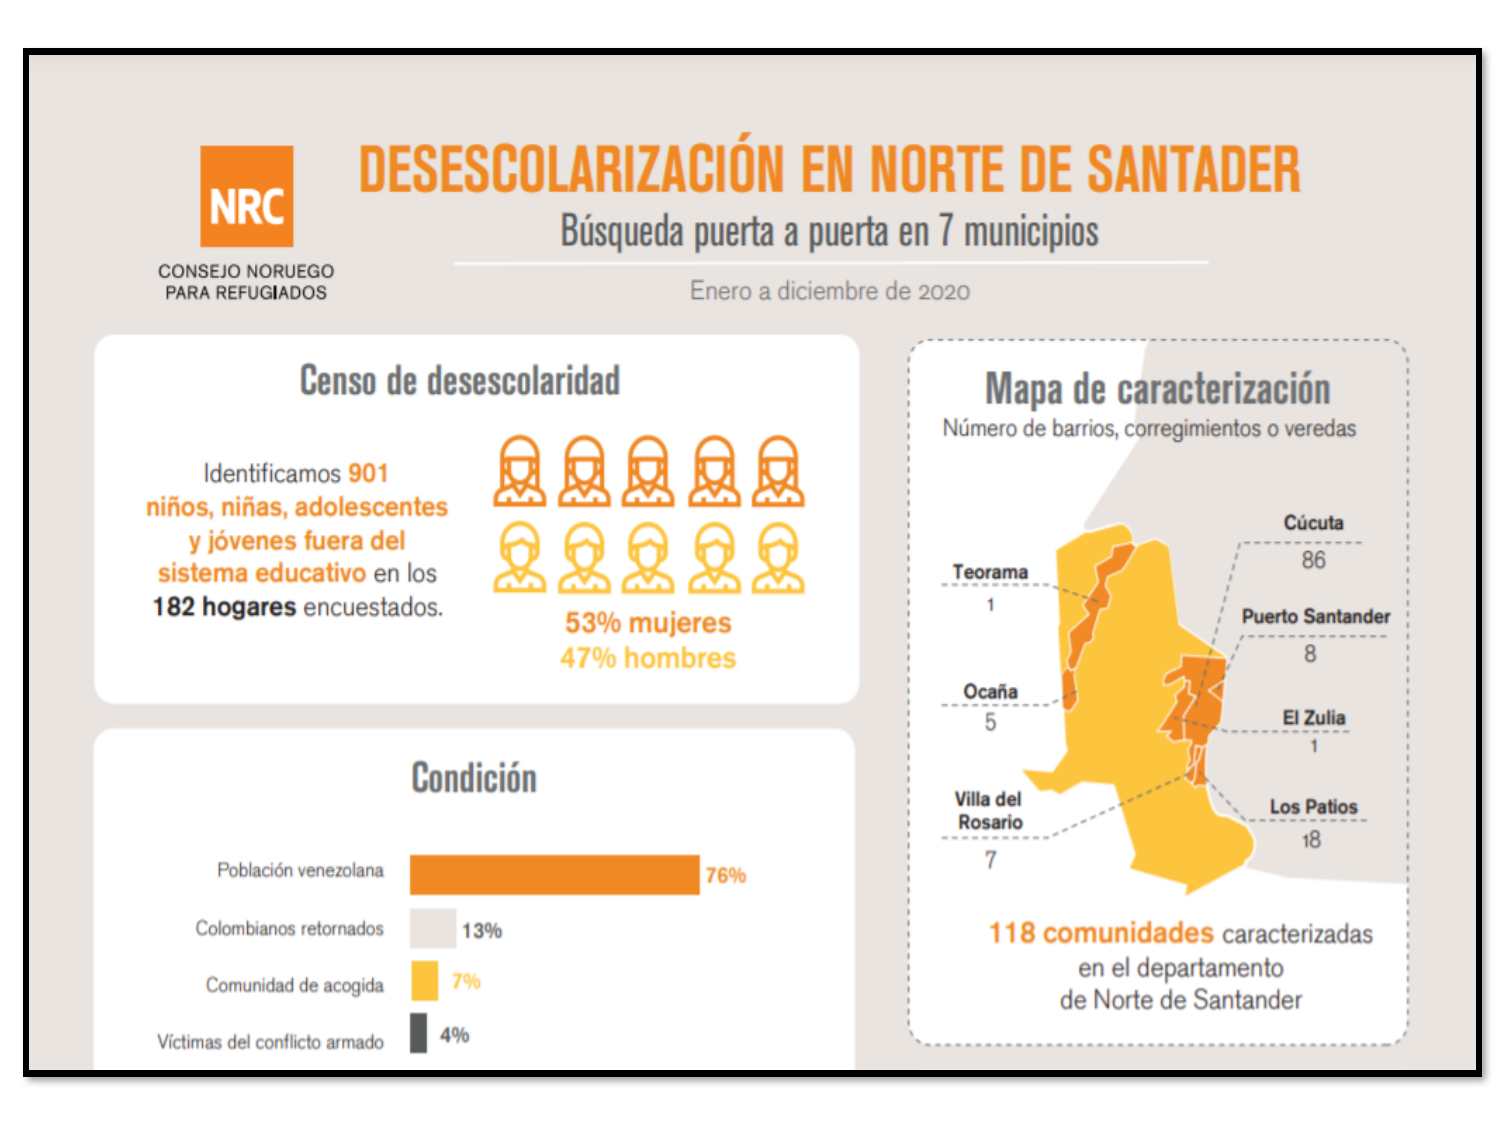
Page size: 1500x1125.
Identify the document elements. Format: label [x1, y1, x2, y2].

picture [29, 54, 1477, 1071]
